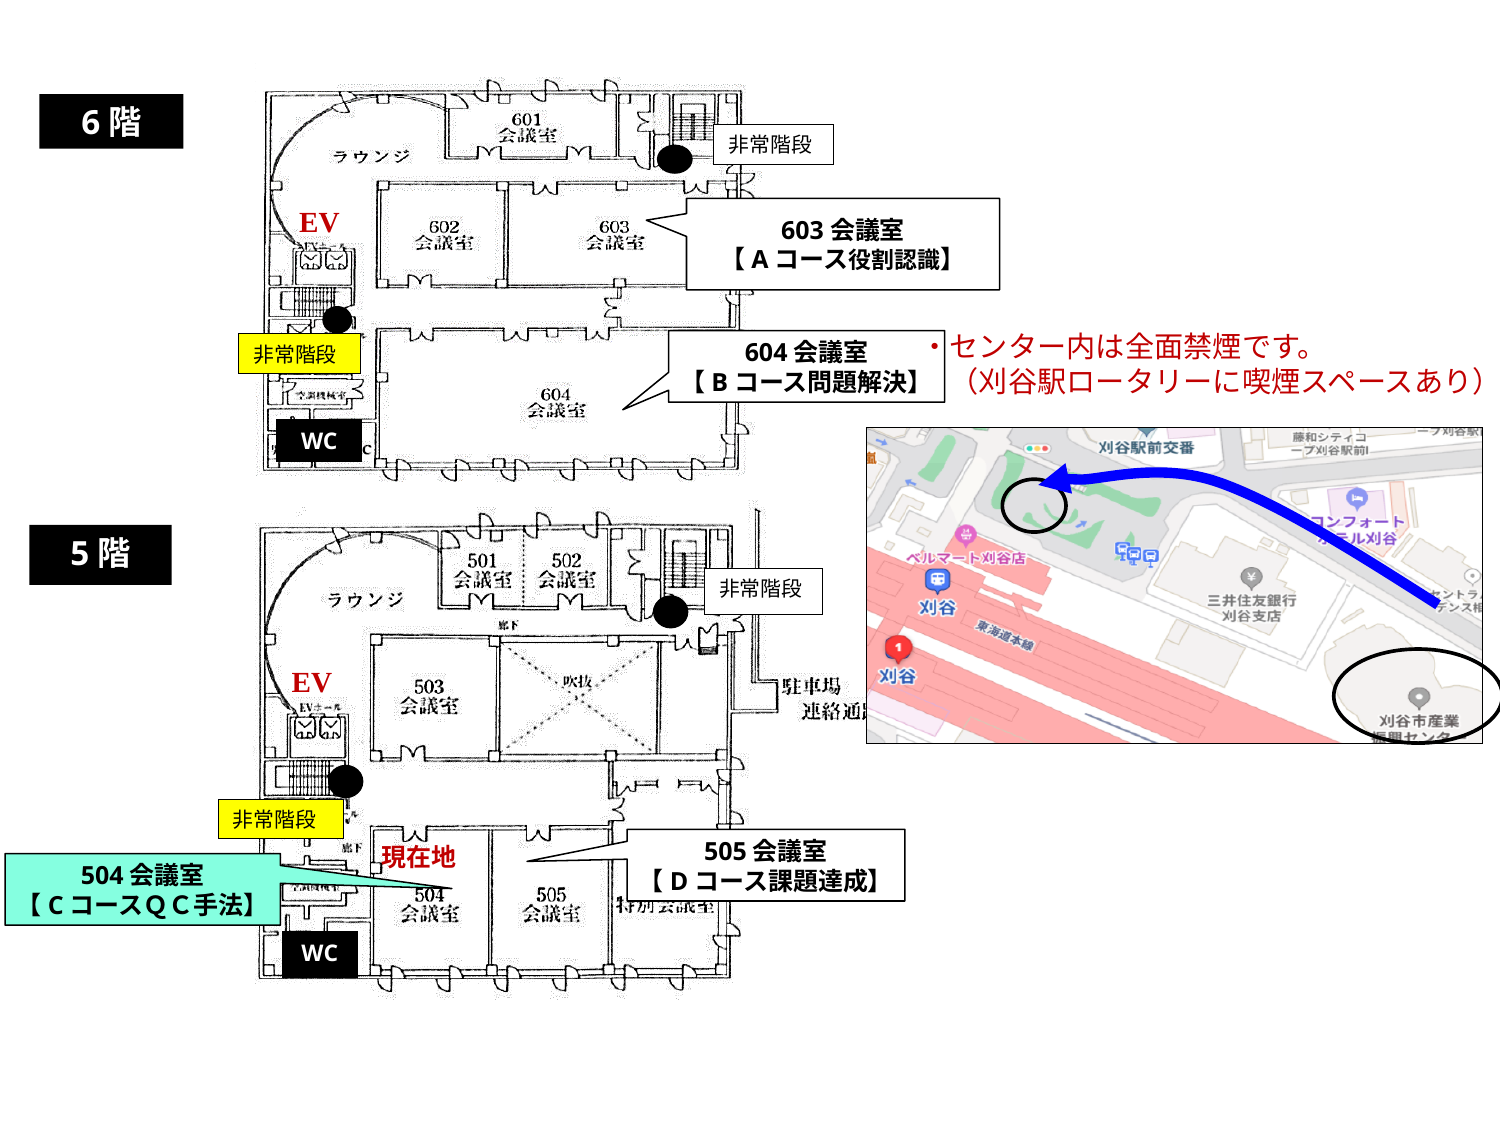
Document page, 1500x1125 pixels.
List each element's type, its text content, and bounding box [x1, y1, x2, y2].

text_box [29, 467, 889, 1001]
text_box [39, 46, 1000, 485]
text_box ・センター内は全面禁煙です。 （刈谷駅ロータリーに喫煙スペースあり） [1005, 321, 1500, 406]
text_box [866, 426, 1500, 744]
